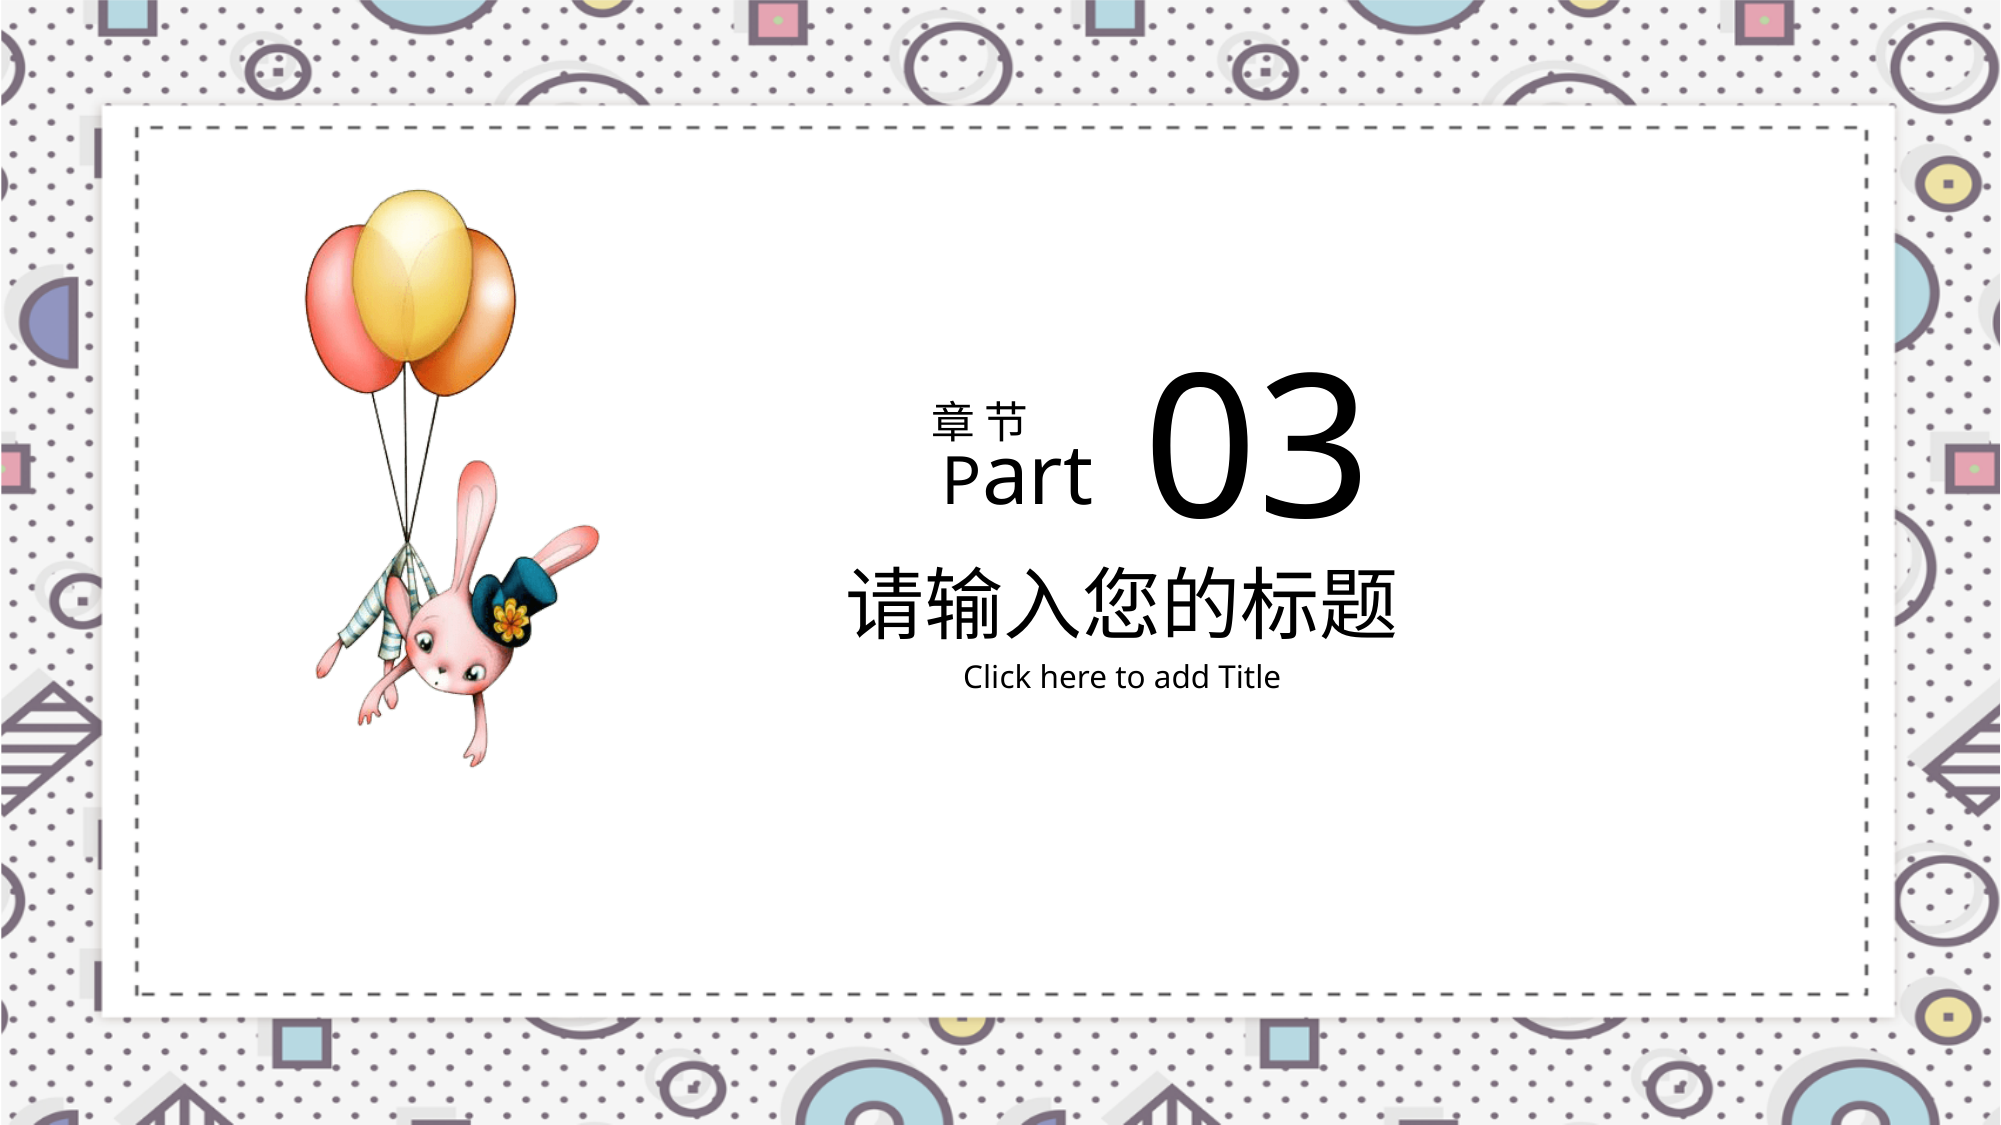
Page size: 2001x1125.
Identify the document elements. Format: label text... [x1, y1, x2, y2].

text_box Part [941, 420, 1094, 521]
text_box 章 节 [931, 394, 1029, 447]
picture [2, 1, 2000, 1125]
text_box 03 [1143, 317, 1373, 558]
text_box Click here to add Title [835, 661, 1409, 696]
text_box 请输入您的标题 [637, 565, 1607, 651]
